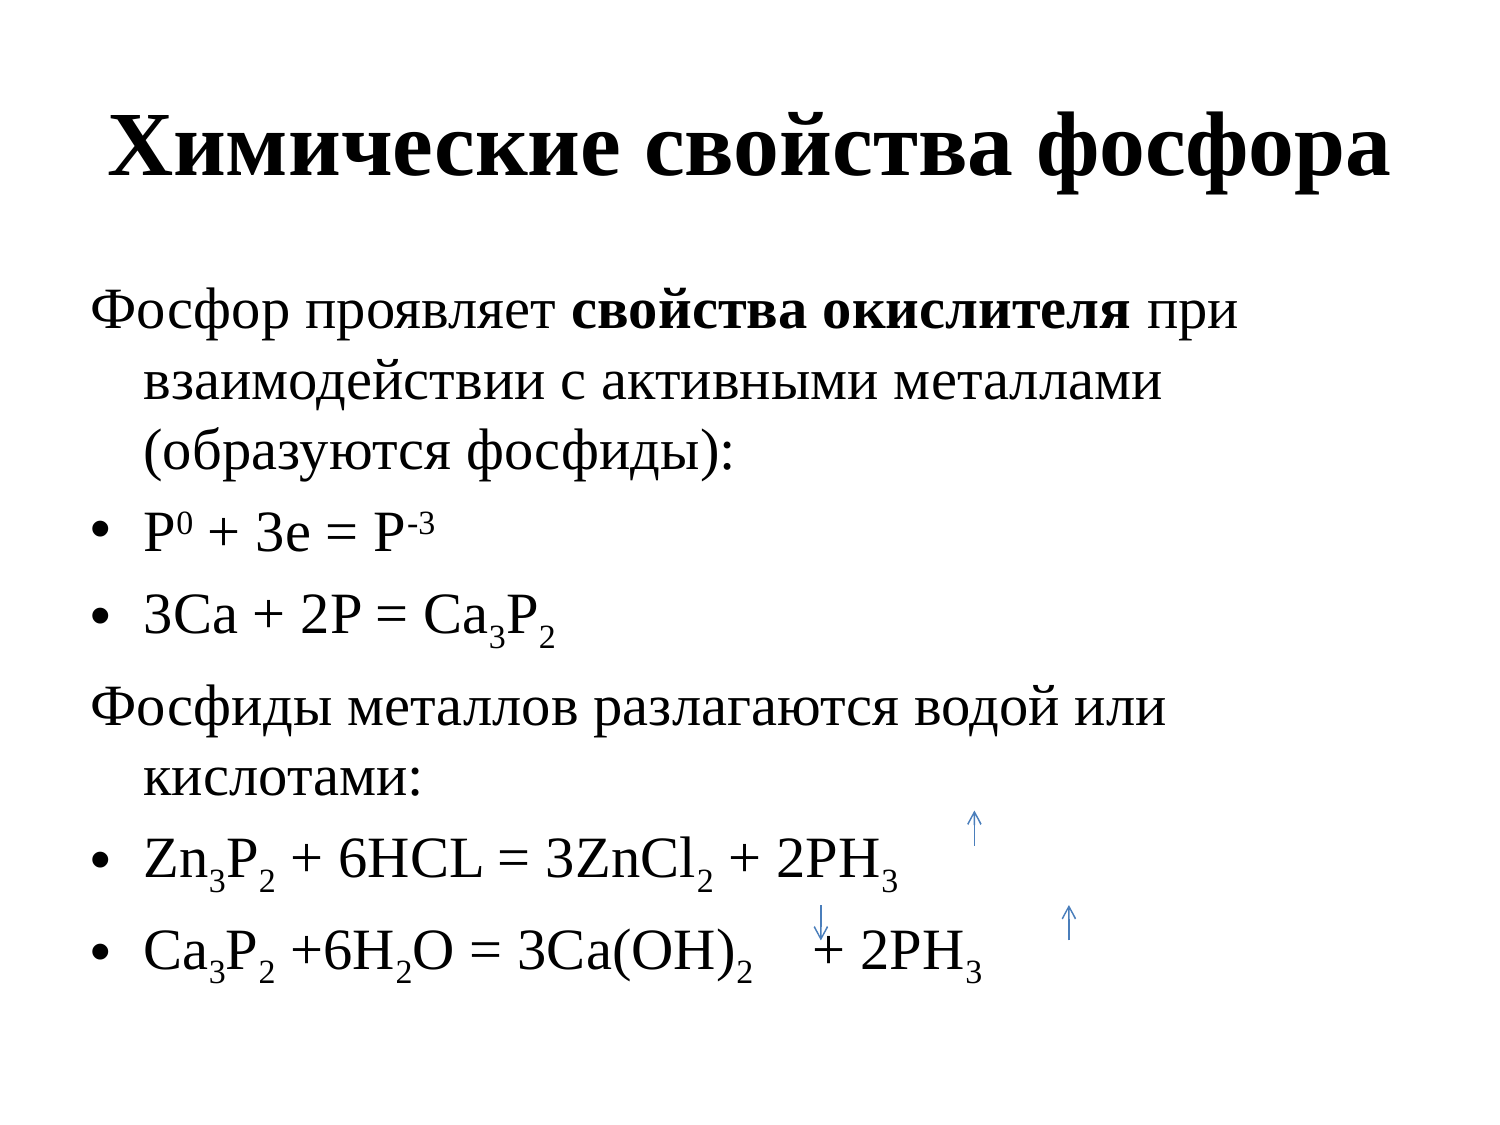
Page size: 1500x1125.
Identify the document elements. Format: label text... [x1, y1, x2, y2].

title Химические свойства фосфора [75, 45, 1425, 233]
list Фосфор проявляет свойства окислителя при взаимодействии с активными металлами (образуются фосфиды): Р0 + 3е = Р-3 3Ca + 2P = Ca3P2 Фосфиды металлов разлагаются водой или кислотами: Zn3P2 + 6HCL = 3ZnCl2 + 2PH3 Ca3P2 +6H2O = 3Ca(OH)2 + 2PH3 [75, 262, 1425, 1005]
